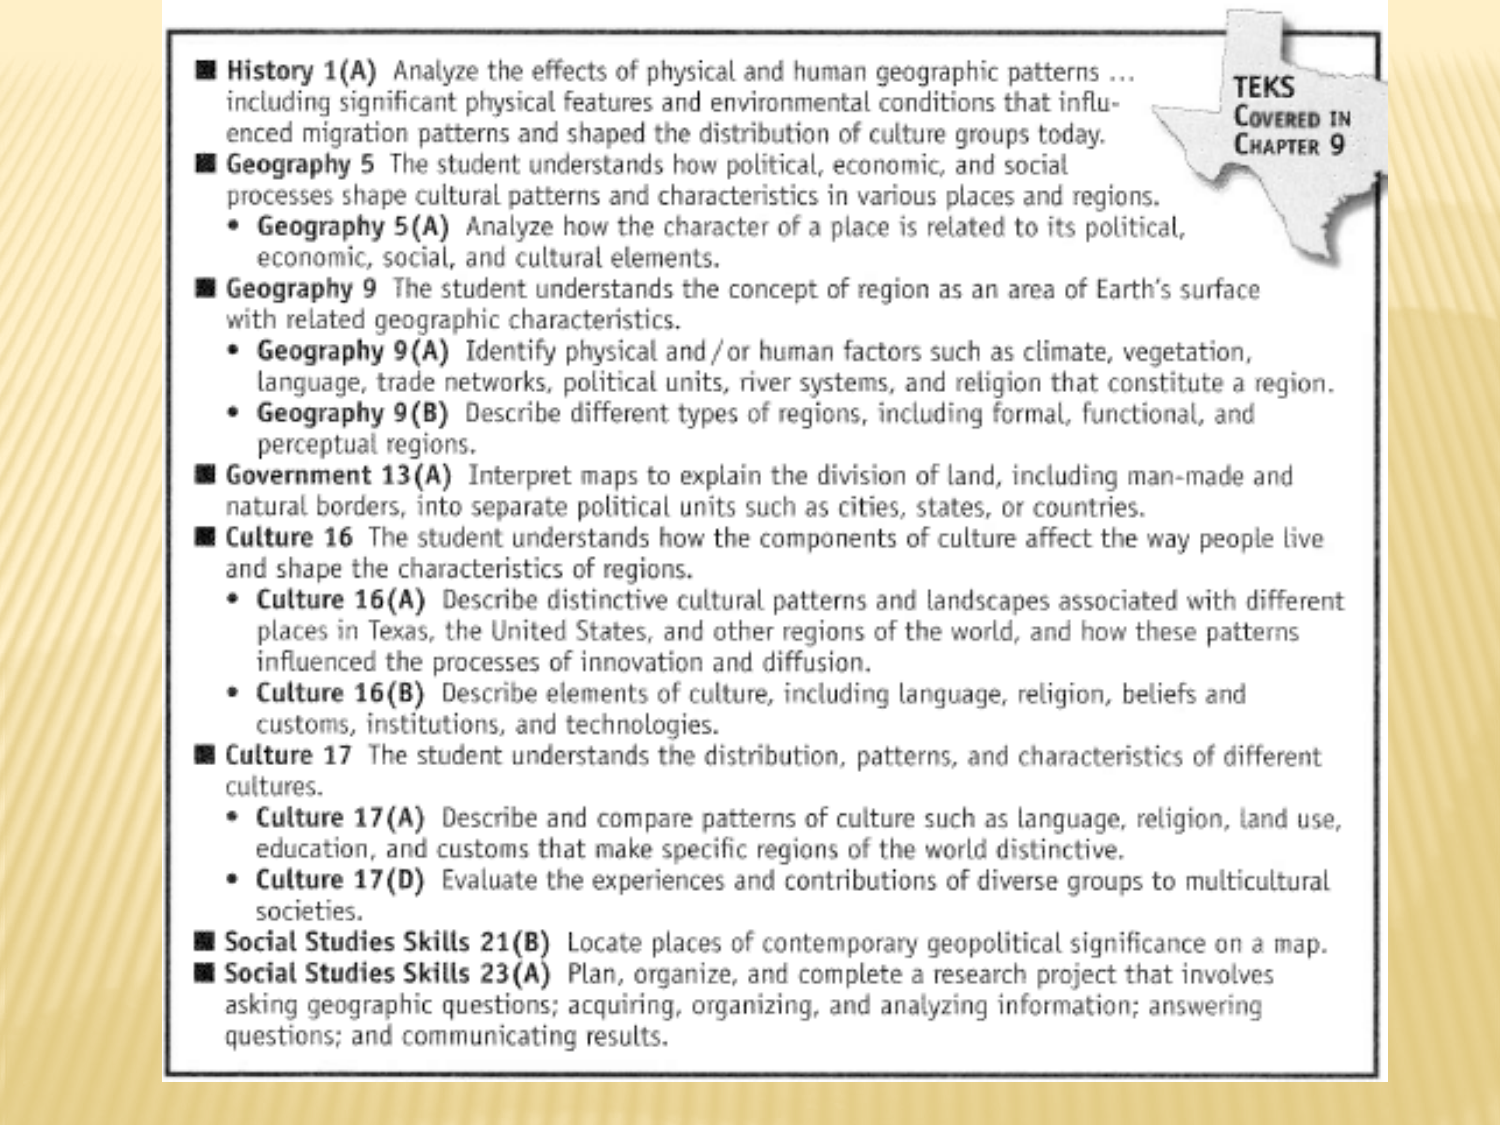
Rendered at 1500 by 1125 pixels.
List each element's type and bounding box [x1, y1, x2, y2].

picture [162, 0, 1388, 1083]
